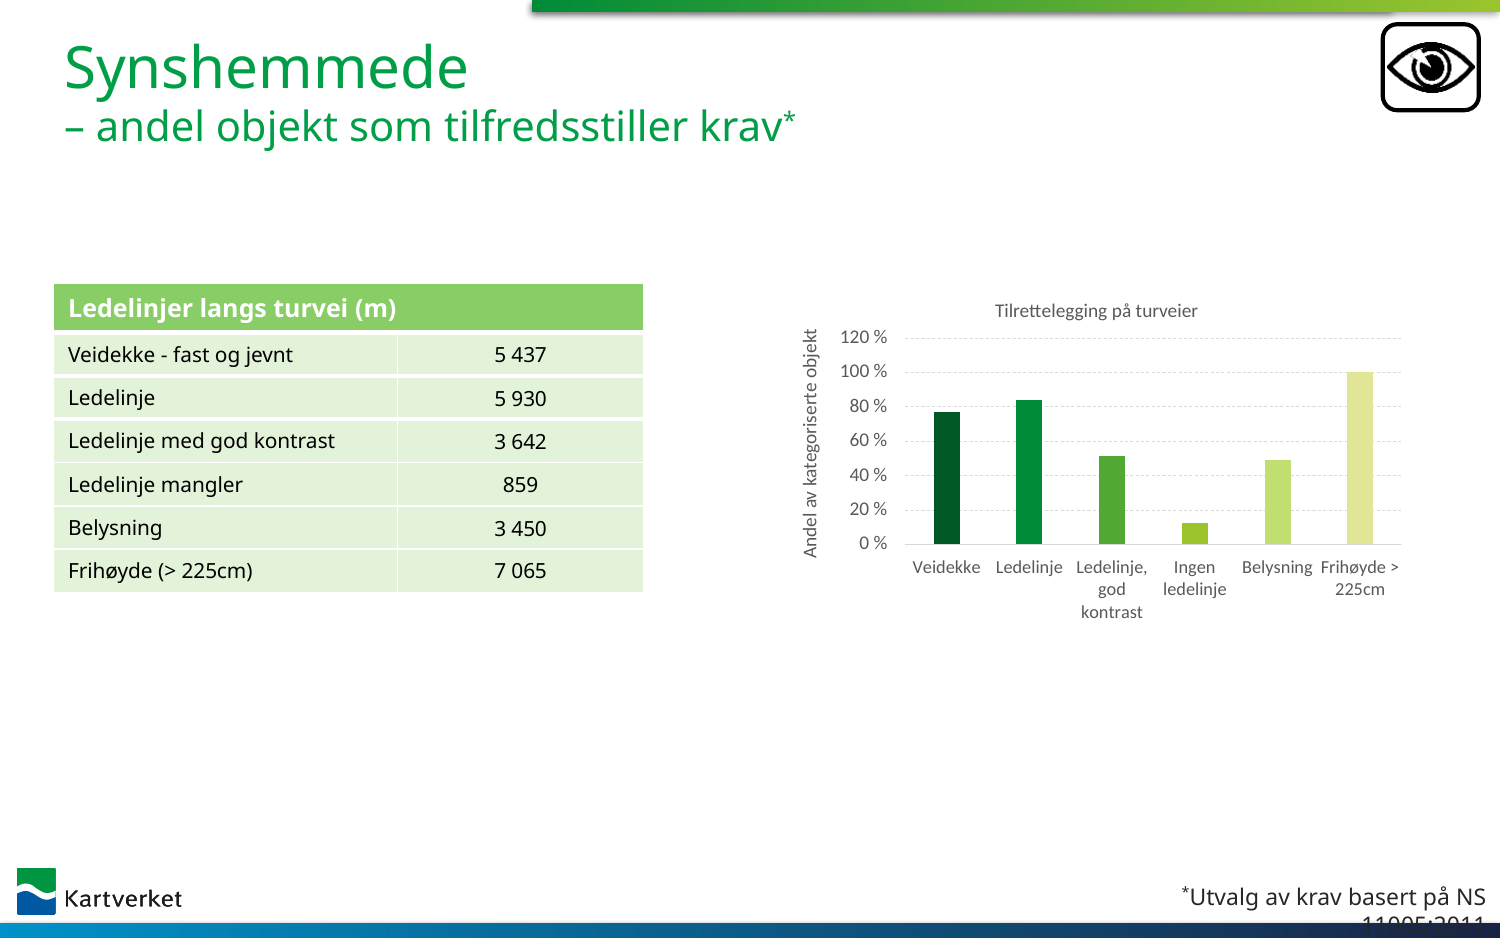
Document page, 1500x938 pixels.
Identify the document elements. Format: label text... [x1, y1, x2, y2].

table_cell 7 065 [398, 550, 643, 592]
table_cell Ledelinje [54, 378, 397, 417]
table_cell 5 930 [398, 378, 643, 417]
table_cell Belysning [54, 507, 397, 548]
table_cell Veidekke - fast og jevnt [54, 335, 397, 374]
table_cell 3 642 [398, 421, 643, 462]
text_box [1382, 24, 1480, 111]
table_cell Ledelinje med god kontrast [54, 421, 397, 462]
table_cell 859 [398, 463, 643, 505]
table_cell Frihøyde (> 225cm) [54, 550, 397, 592]
picture [791, 291, 1402, 630]
table_header Ledelinjer langs turvei (m) [54, 284, 643, 330]
table_cell 5 437 [398, 335, 643, 374]
text_box Synshemmede – andel objekt som tilfredsstiller krav* [49, 24, 1431, 158]
text_box *Utvalg av krav basert på NS 11005:2011 [1068, 873, 1500, 938]
table_cell Ledelinje mangler [54, 463, 397, 505]
table_cell 3 450 [398, 507, 643, 548]
